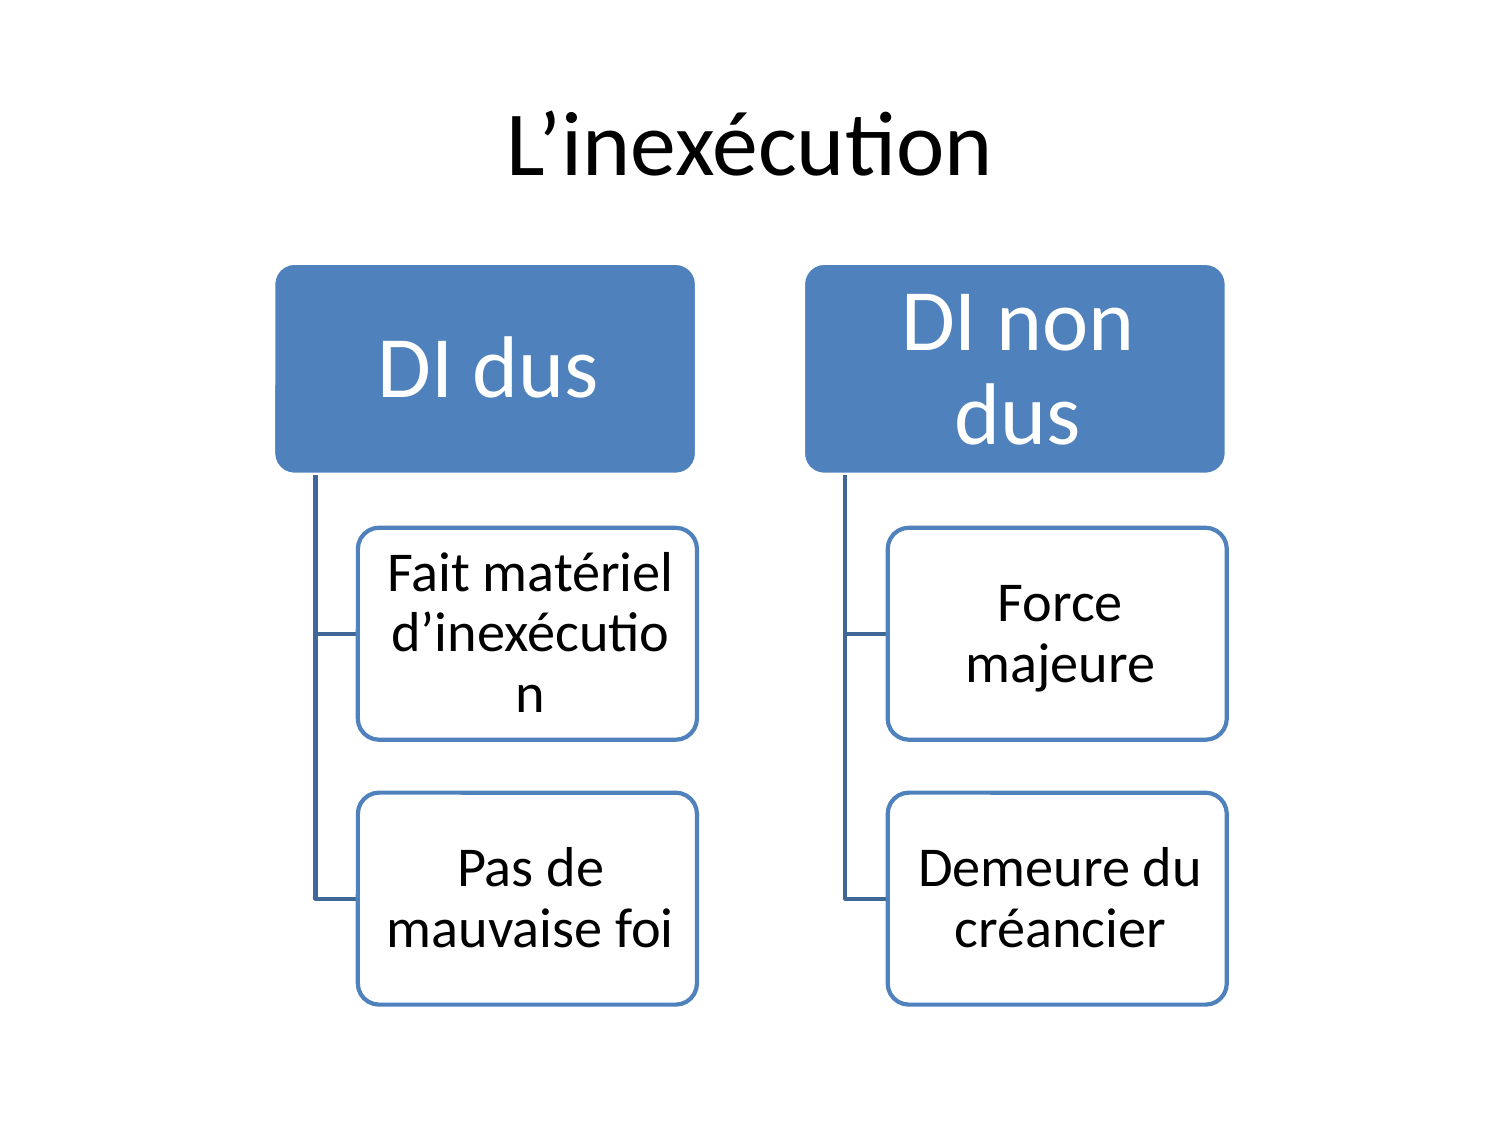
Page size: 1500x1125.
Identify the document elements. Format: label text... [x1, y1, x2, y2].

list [74, 262, 1426, 1006]
title L’inexécution [75, 45, 1425, 233]
